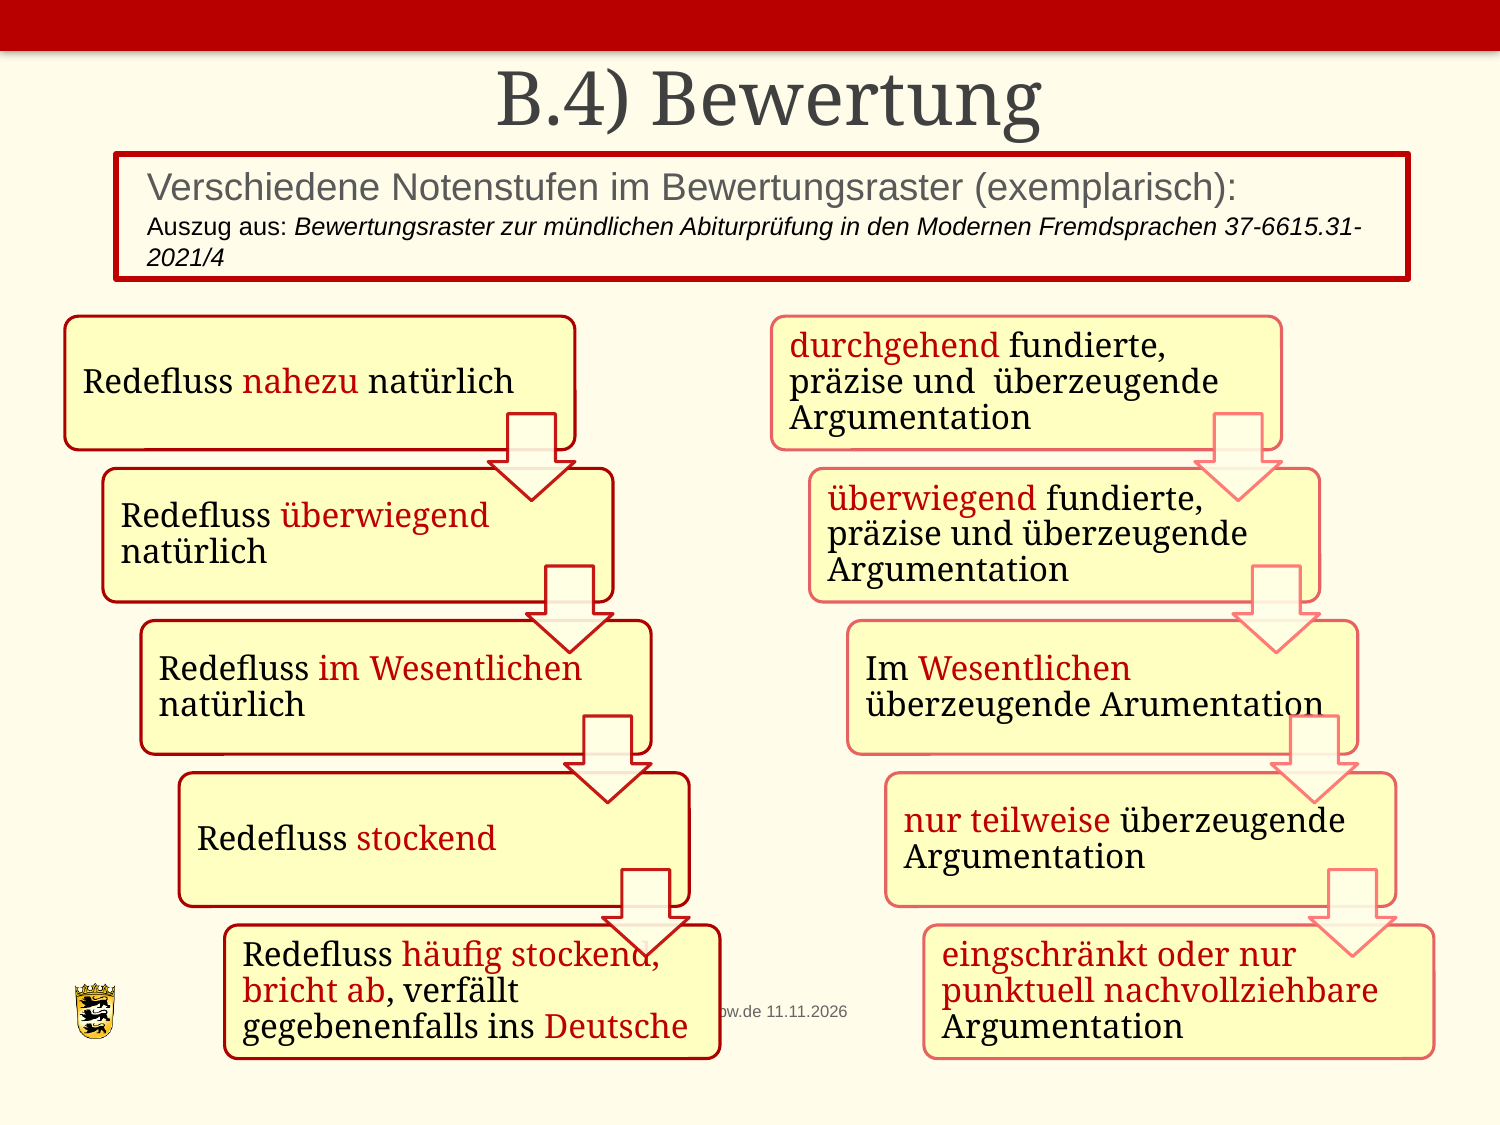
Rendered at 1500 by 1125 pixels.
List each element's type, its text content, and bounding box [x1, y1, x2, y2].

text_box Verschiedene Notenstufen im Bewertungsraster (exemplarisch): Auszug aus: Bewertungsraster zur mündlichen Abiturprüfung in den Modernen Fremdsprachen 37-6615.31-2021/4 [116, 154, 1409, 279]
text_box B.4) Bewertung [116, 66, 1424, 126]
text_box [771, 315, 1435, 1059]
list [64, 315, 728, 1059]
